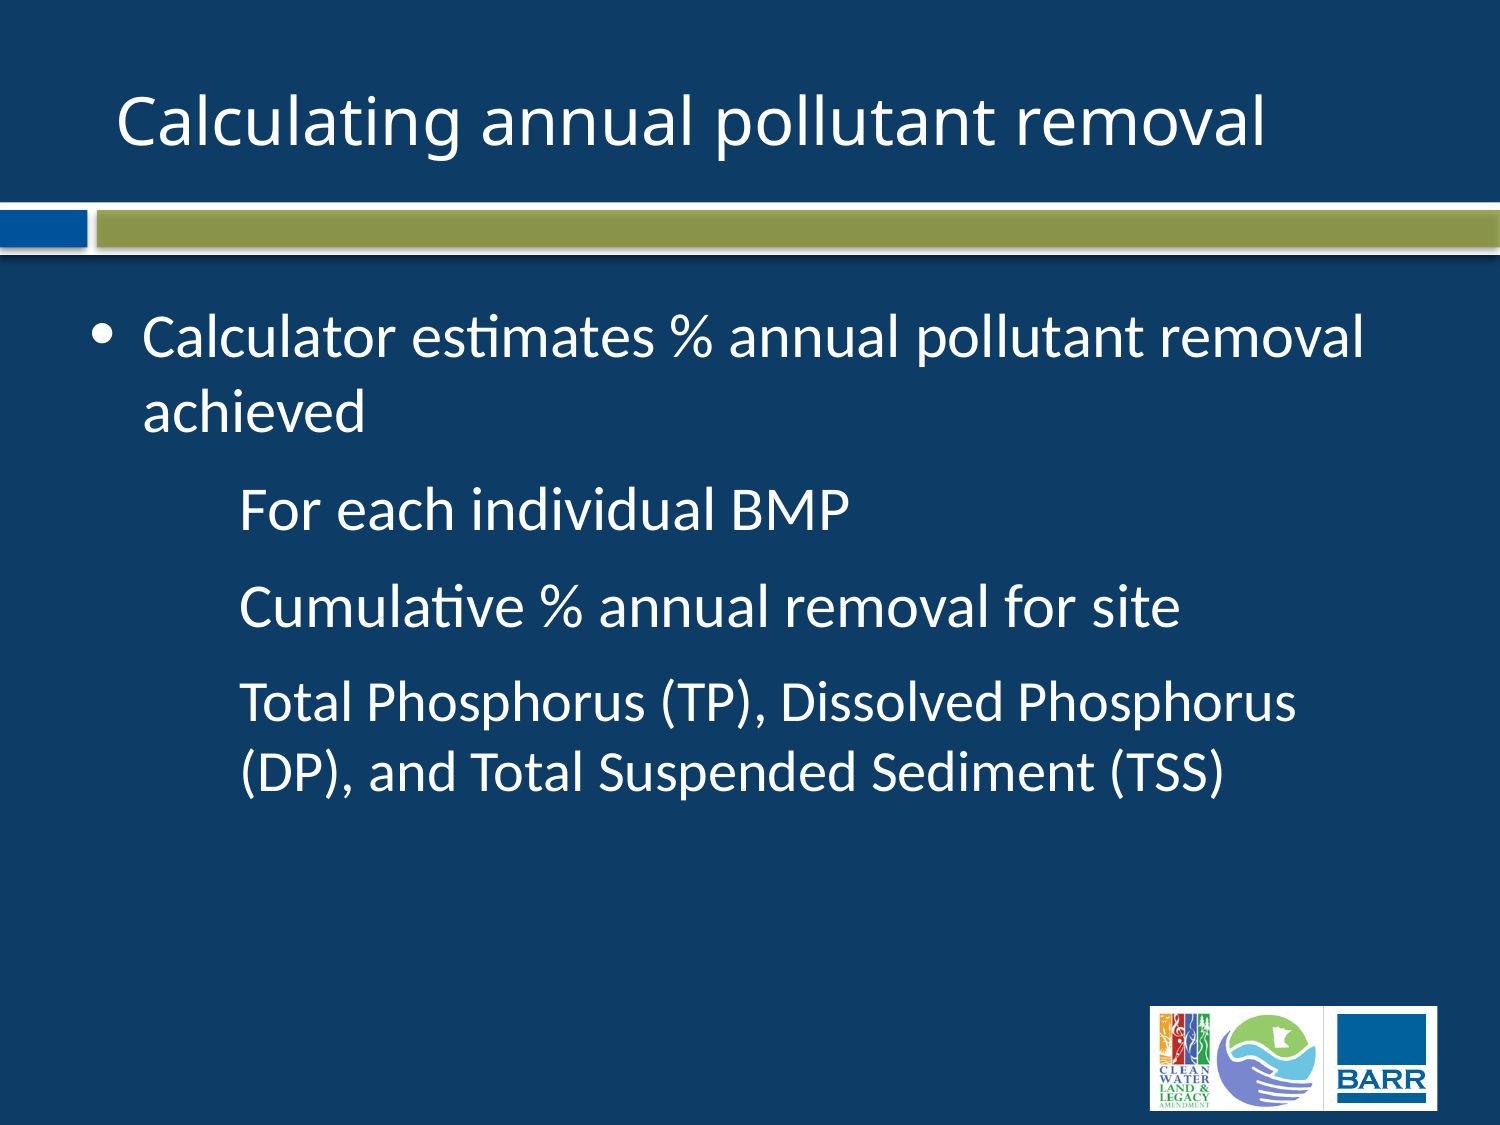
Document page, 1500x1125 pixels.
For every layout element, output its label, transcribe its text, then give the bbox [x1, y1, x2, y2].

list Calculator estimates % annual pollutant removal achieved For each individual BMP Cumulative % annual removal for site Total Phosphorus (TP), Dissolved Phosphorus (DP), and Total Suspended Sediment (TSS) [75, 287, 1438, 1125]
title Calculating annual pollutant removal [100, 37, 1438, 200]
